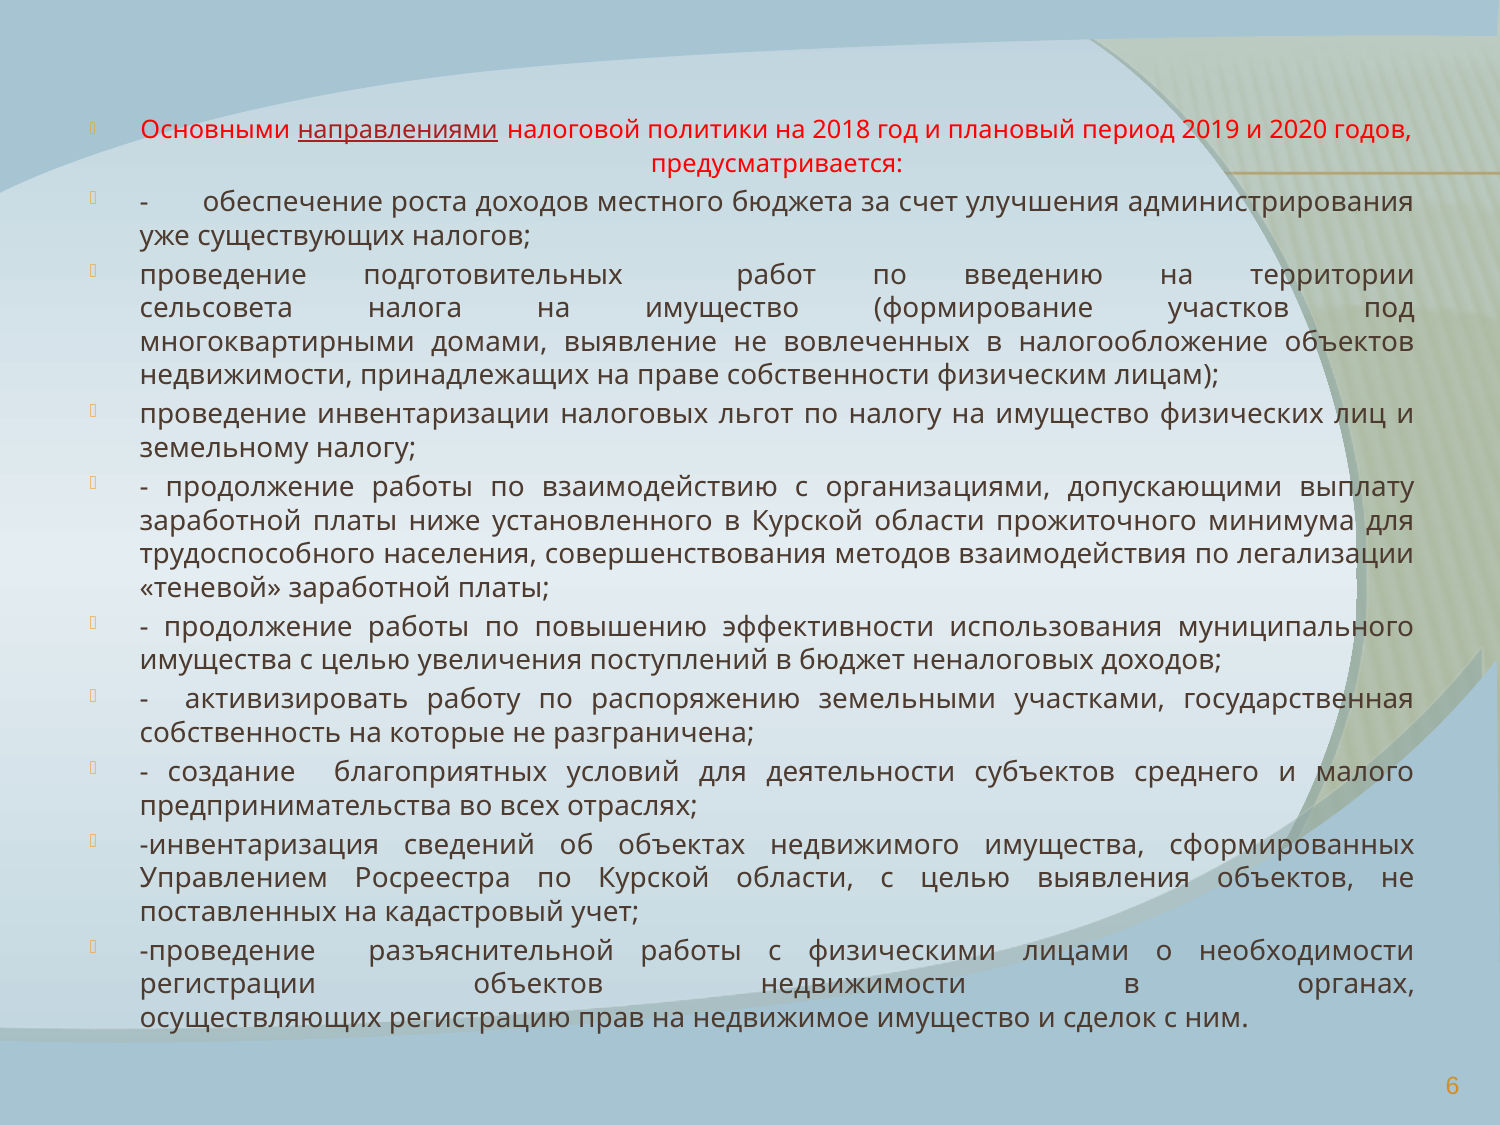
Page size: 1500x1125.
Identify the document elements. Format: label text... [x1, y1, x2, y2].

slide_number 6 [1350, 1061, 1475, 1103]
list Основными направлениями налоговой политики на 2018 год и плановый период 2019 и 2020 годов, предусматривается: - обеспечение роста доходов местного бюджета за счет улучшения администрирования уже существующих налогов; проведение подготовительных работ по введению на территории сельсовета налога на имущество (формирование участков под многоквартирными домами, выявление не вовлеченных в налогообложение объектов недвижимости, принадлежащих на праве собственности физическим лицам); проведение инвентаризации налоговых льгот по налогу на имущество физических лиц и земельному налогу; - продолжение работы по взаимодействию с организациями, допускающими выплату заработной платы ниже установленного в Курской области прожиточного минимума для трудоспособного населения, совершенствования методов взаимодействия по легализации «теневой» заработной платы; - продолжение работы по повышению эффективности использования муниципального имущества с целью увеличения поступлений в бюджет неналоговых доходов; - активизировать работу по распоряжению земельными участками, государственная собственность на которые не разграничена; - создание благоприятных условий для деятельности субъектов среднего и малого предпринимательства во всех отраслях; -инвентаризация сведений об объектах недвижимого имущества, сформированных Управлением Росреестра по Курской области, с целью выявления объектов, не поставленных на кадастровый учет; -проведение разъяснительной работы с физическими лицами о необходимости регистрации объектов недвижимости в органах, осуществляющих регистрацию прав на недвижимое имущество и сделок с ним. [75, 105, 1430, 1059]
